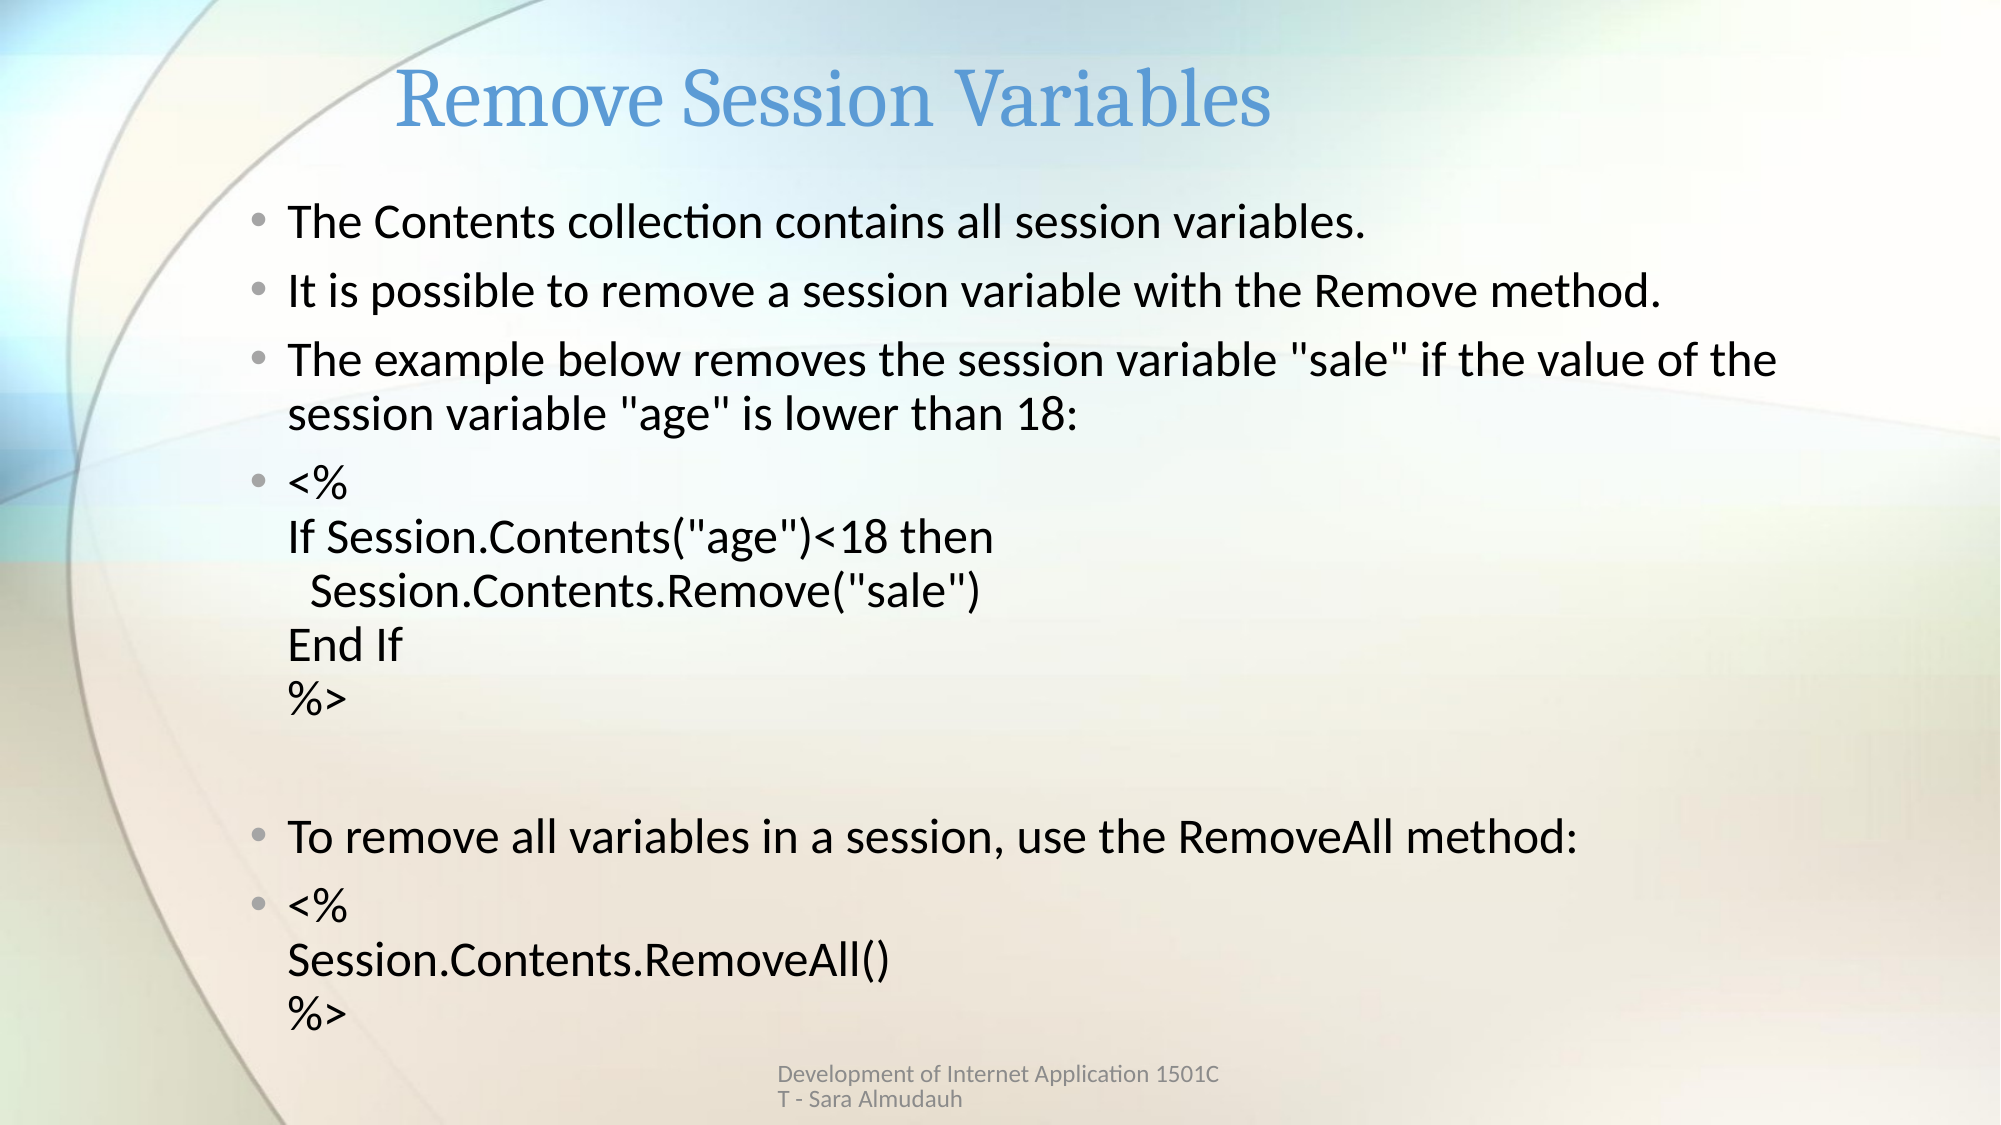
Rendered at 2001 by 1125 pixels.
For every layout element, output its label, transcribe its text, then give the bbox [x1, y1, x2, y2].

list The Contents collection contains all session variables. It is possible to remove a session variable with the Remove method. The example below removes the session variable "sale" if the value of the session variable "age" is lower than 18: <% If Session.Contents("age")<18 then Session.Contents.Remove("sale") End If %> To remove all variables in a session, use the RemoveAll method: <% Session.Contents.RemoveAll() %> [234, 188, 1912, 902]
title Remove Session Variables [379, 34, 1861, 252]
picture [0, 0, 2001, 1125]
footer Development of Internet Application 1501CT - Sara Almudauh [762, 1042, 1238, 1103]
